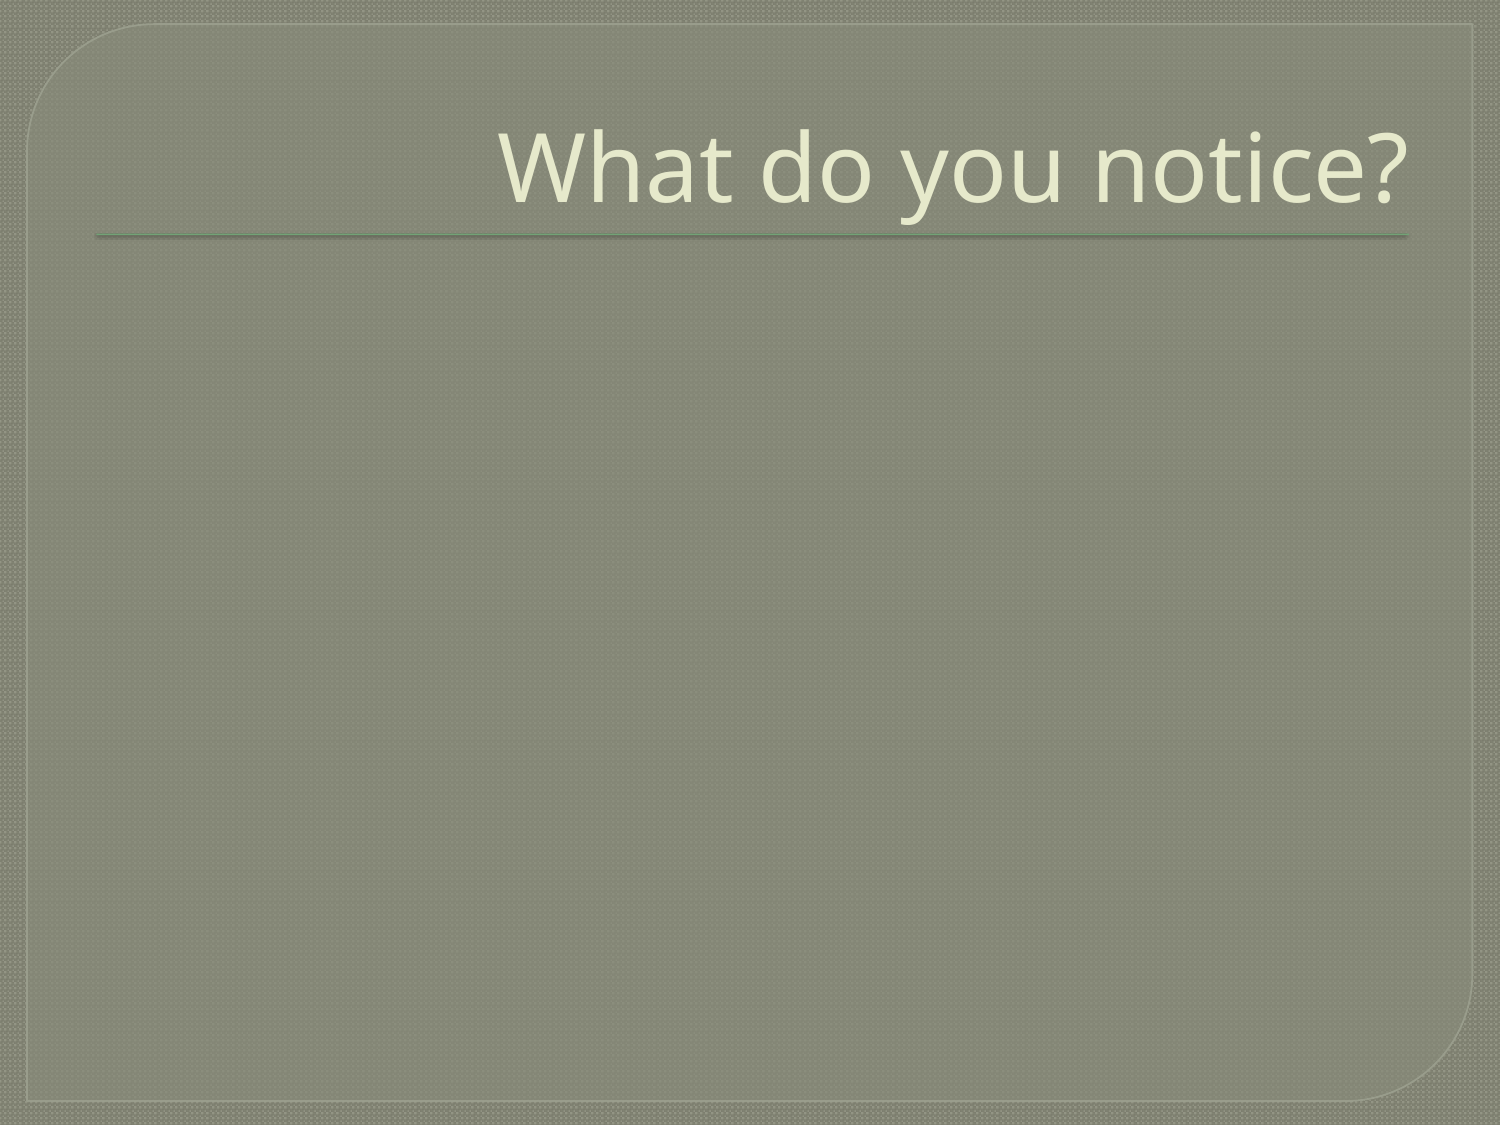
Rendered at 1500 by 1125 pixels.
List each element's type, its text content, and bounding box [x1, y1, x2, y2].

title What do you notice? [75, 41, 1425, 230]
